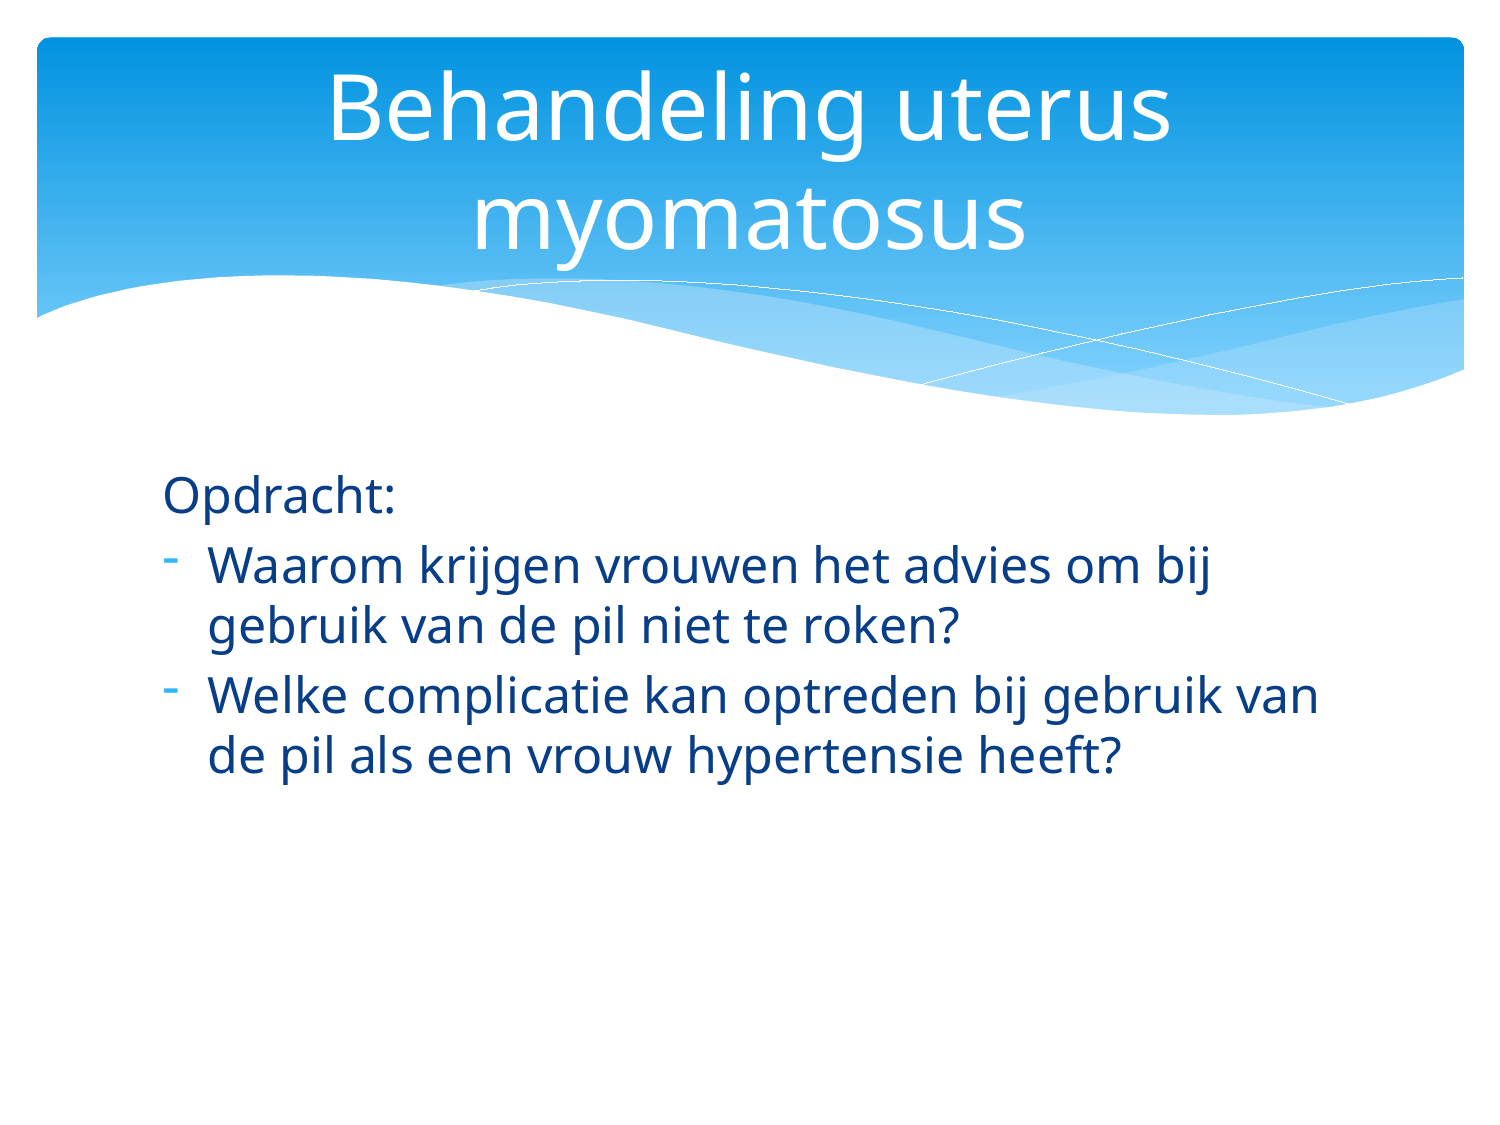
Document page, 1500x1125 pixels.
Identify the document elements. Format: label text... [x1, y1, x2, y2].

list Opdracht: Waarom krijgen vrouwen het advies om bij gebruik van de pil niet te roken? Welke complicatie kan optreden bij gebruik van de pil als een vrouw hypertensie heeft? [147, 456, 1365, 1125]
title Behandeling uterus myomatosus [75, 55, 1425, 261]
